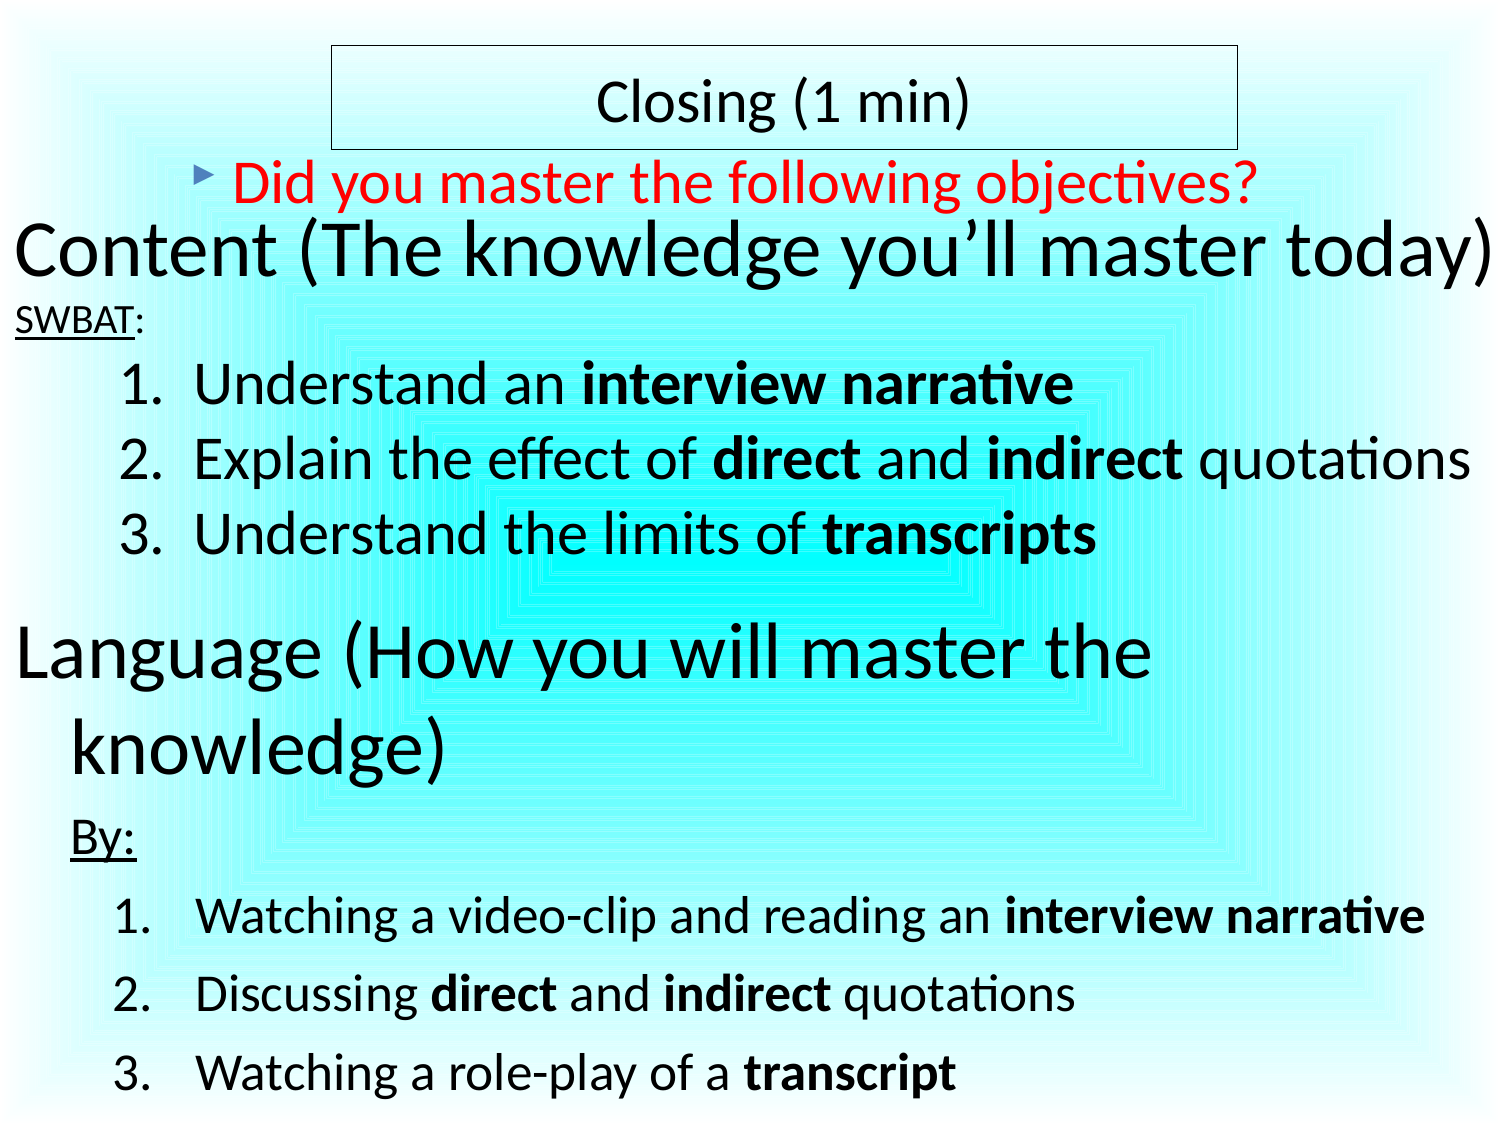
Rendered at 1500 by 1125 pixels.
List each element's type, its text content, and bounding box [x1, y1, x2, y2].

text_box Did you master the following objectives? [0, 134, 1434, 187]
text_box Language (How you will master the knowledge) By: Watching a video-clip and reading an interview narrative Discussing direct and indirect quotations Watching a role-play of a transcript [0, 650, 1500, 1125]
text_box Content (The knowledge you’ll master today) SWBAT: Understand an interview narrative Explain the effect of direct and indirect quotations Understand the limits of transcripts [0, 187, 1500, 650]
title Closing (1 min) [331, 45, 1238, 134]
